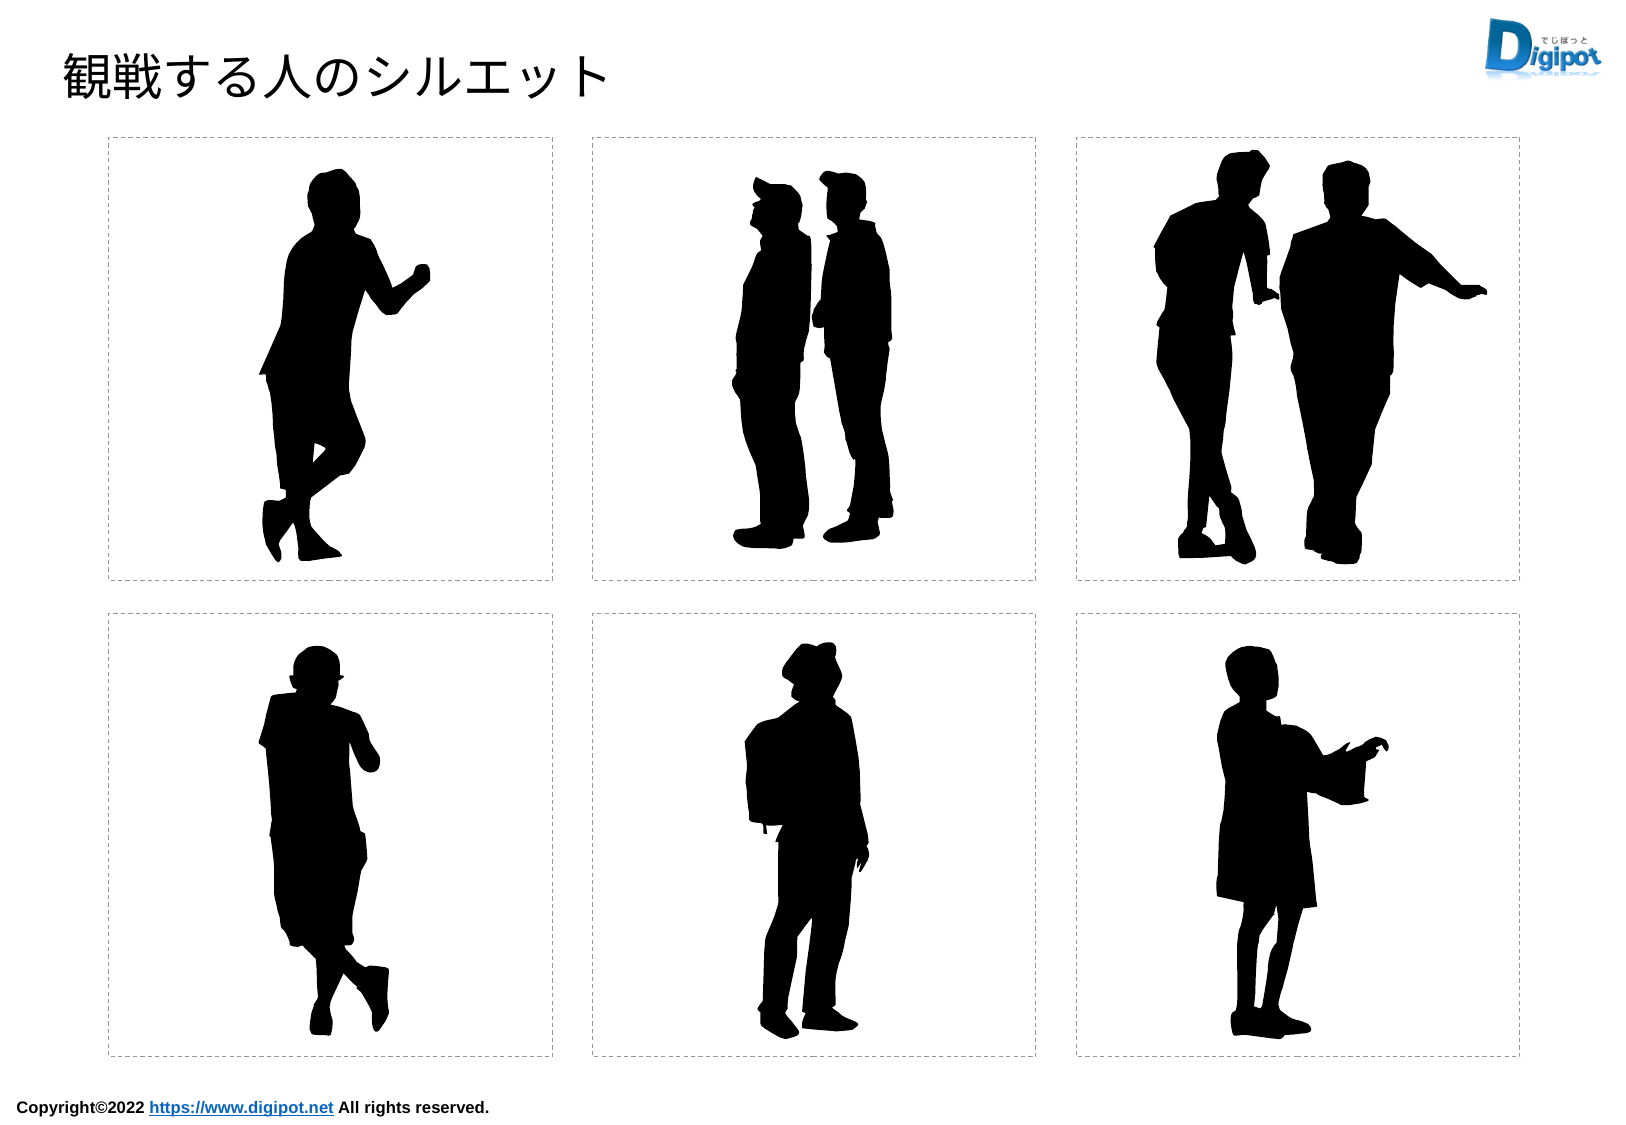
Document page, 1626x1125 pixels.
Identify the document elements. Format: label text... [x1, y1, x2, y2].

text_box [258, 645, 390, 1036]
text_box 観戦する人のシルエット [48, 38, 628, 113]
text_box [1153, 149, 1280, 565]
picture [1485, 18, 1602, 82]
text_box [744, 642, 870, 1039]
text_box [732, 170, 894, 549]
text_box [1216, 645, 1389, 1040]
text_box [258, 168, 431, 563]
text_box [1279, 160, 1488, 565]
